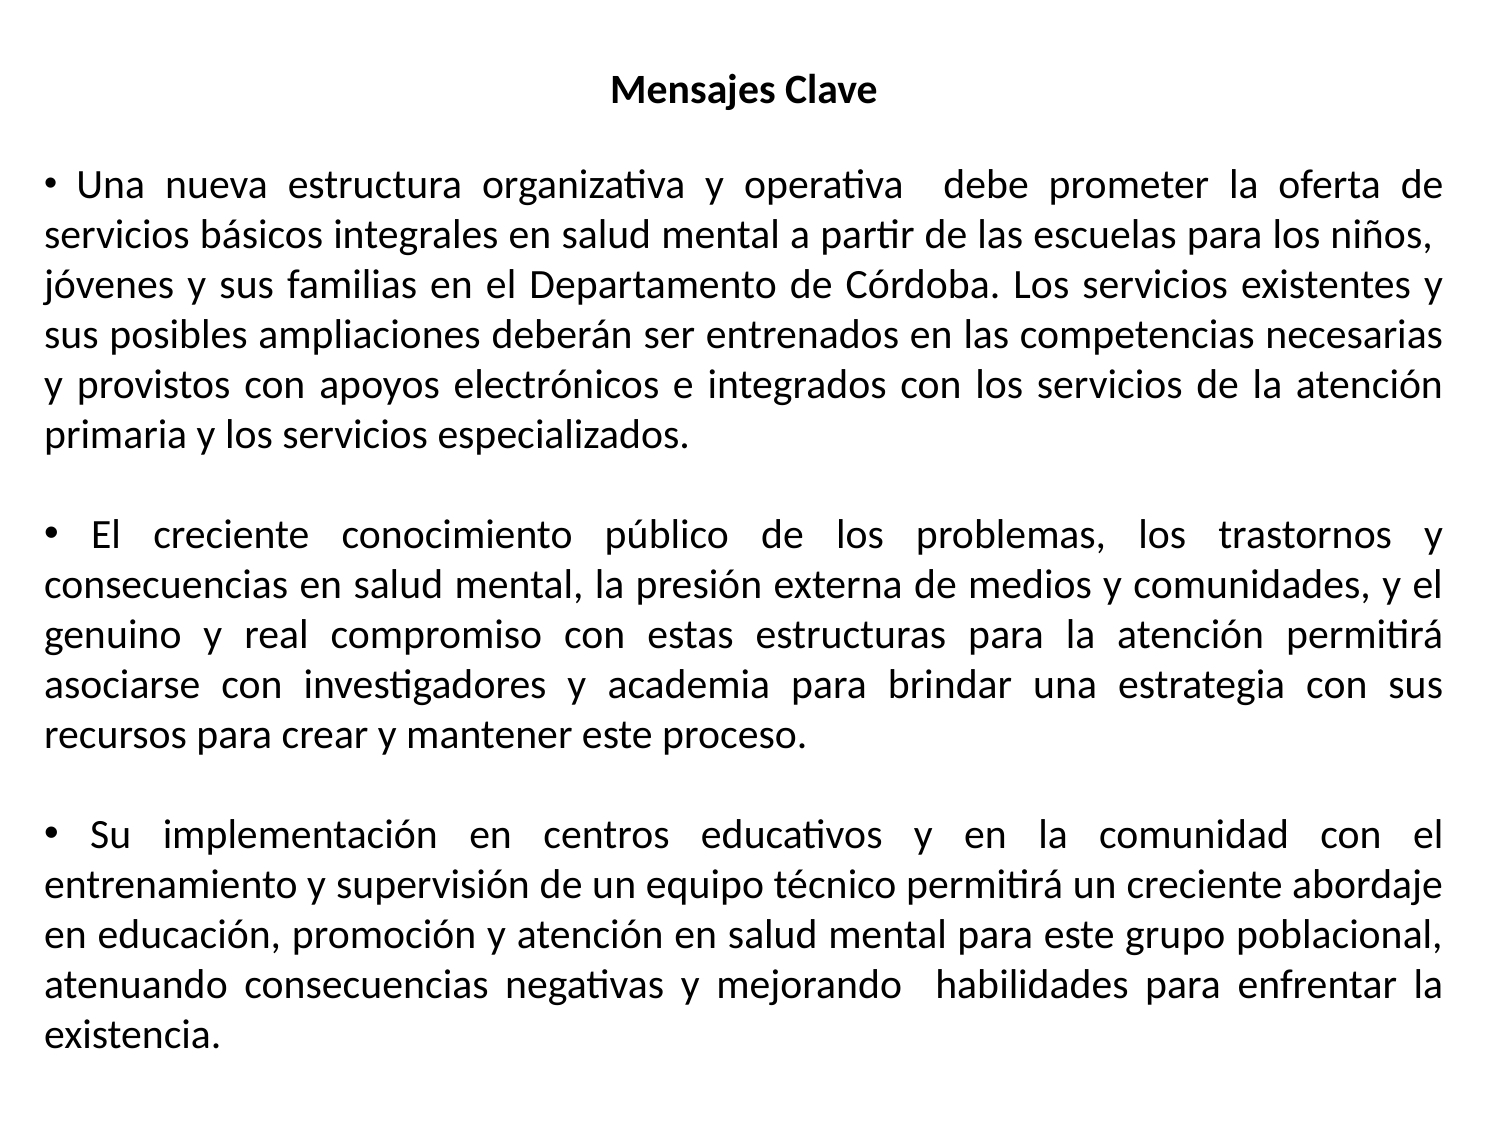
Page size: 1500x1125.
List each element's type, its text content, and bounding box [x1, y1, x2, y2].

text_box Mensajes Clave Una nueva estructura organizativa y operativa debe prometer la oferta de servicios básicos integrales en salud mental a partir de las escuelas para los niños, jóvenes y sus familias en el Departamento de Córdoba. Los servicios existentes y sus posibles ampliaciones deberán ser entrenados en las competencias necesarias y provistos con apoyos electrónicos e integrados con los servicios de la atención primaria y los servicios especializados. El creciente conocimiento público de los problemas, los trastornos y consecuencias en salud mental, la presión externa de medios y comunidades, y el genuino y real compromiso con estas estructuras para la atención permitirá asociarse con investigadores y academia para brindar una estrategia con sus recursos para crear y mantener este proceso. Su implementación en centros educativos y en la comunidad con el entrenamiento y supervisión de un equipo técnico permitirá un creciente abordaje en educación, promoción y atención en salud mental para este grupo poblacional, atenuando consecuencias negativas y mejorando habilidades para enfrentar la existencia. [29, 54, 1459, 1110]
